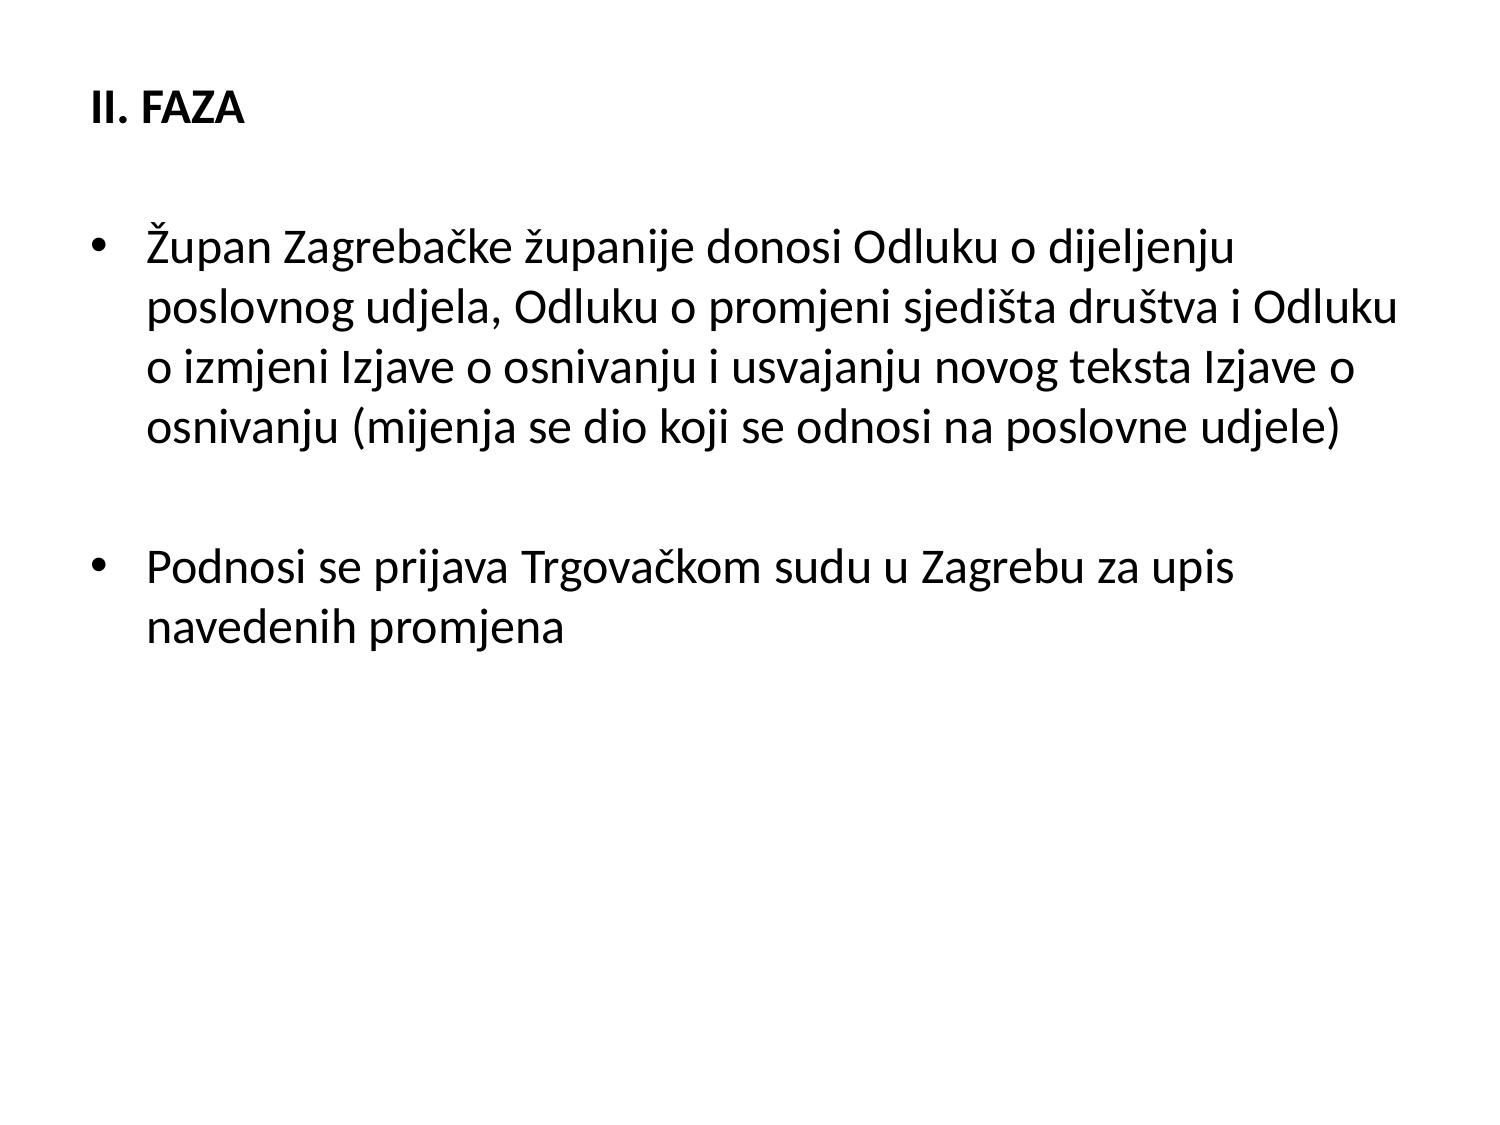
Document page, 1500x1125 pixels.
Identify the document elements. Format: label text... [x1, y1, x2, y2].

list II. FAZA Župan Zagrebačke županije donosi Odluku o dijeljenju poslovnog udjela, Odluku o promjeni sjedišta društva i Odluku o izmjeni Izjave o osnivanju i usvajanju novog teksta Izjave o osnivanju (mijenja se dio koji se odnosi na poslovne udjele) Podnosi se prijava Trgovačkom sudu u Zagrebu za upis navedenih promjena [75, 66, 1425, 1005]
